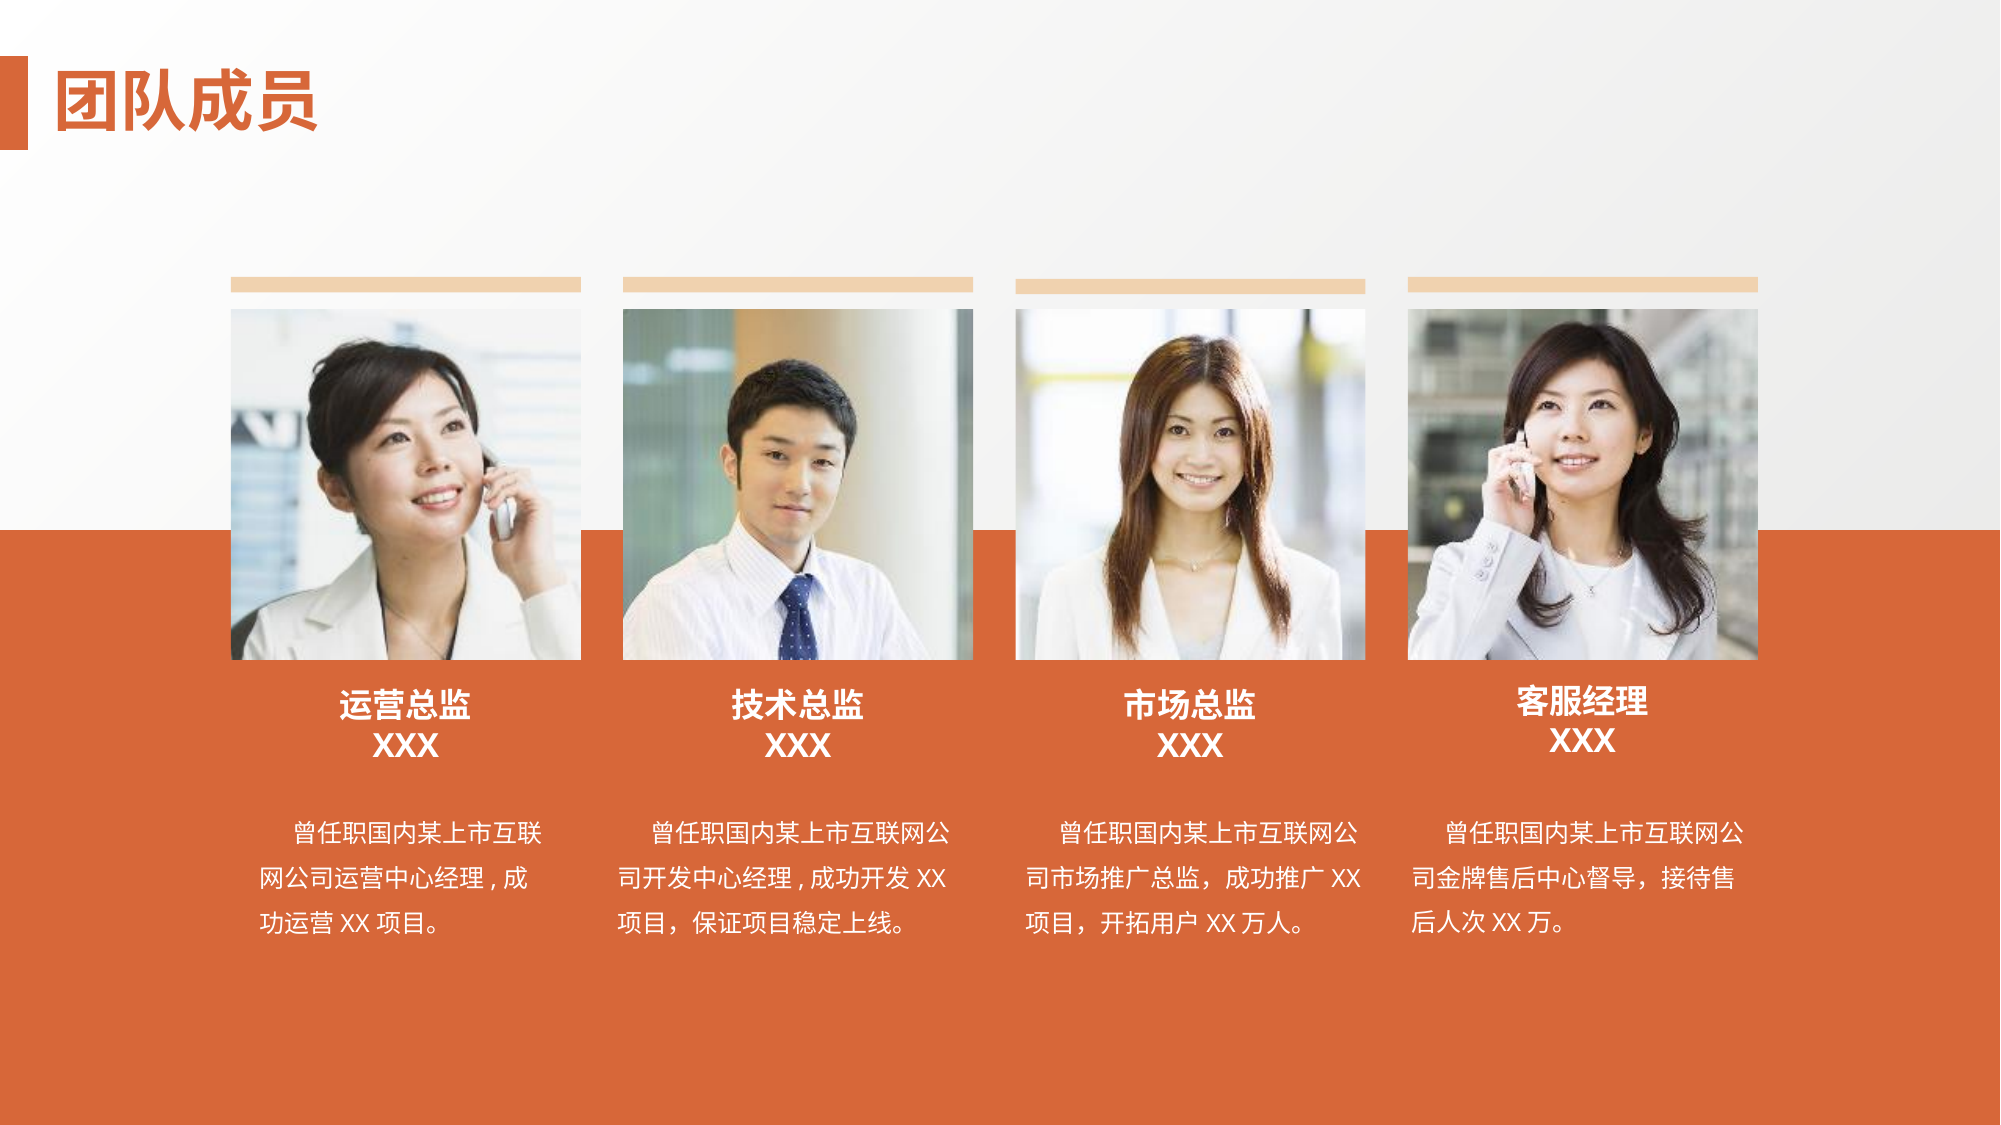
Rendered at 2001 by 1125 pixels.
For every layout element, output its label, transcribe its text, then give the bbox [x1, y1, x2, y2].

text_box [0, 529, 2000, 1125]
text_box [230, 276, 1770, 948]
text_box 团队成员 [3, 51, 372, 147]
text_box [0, 55, 29, 151]
